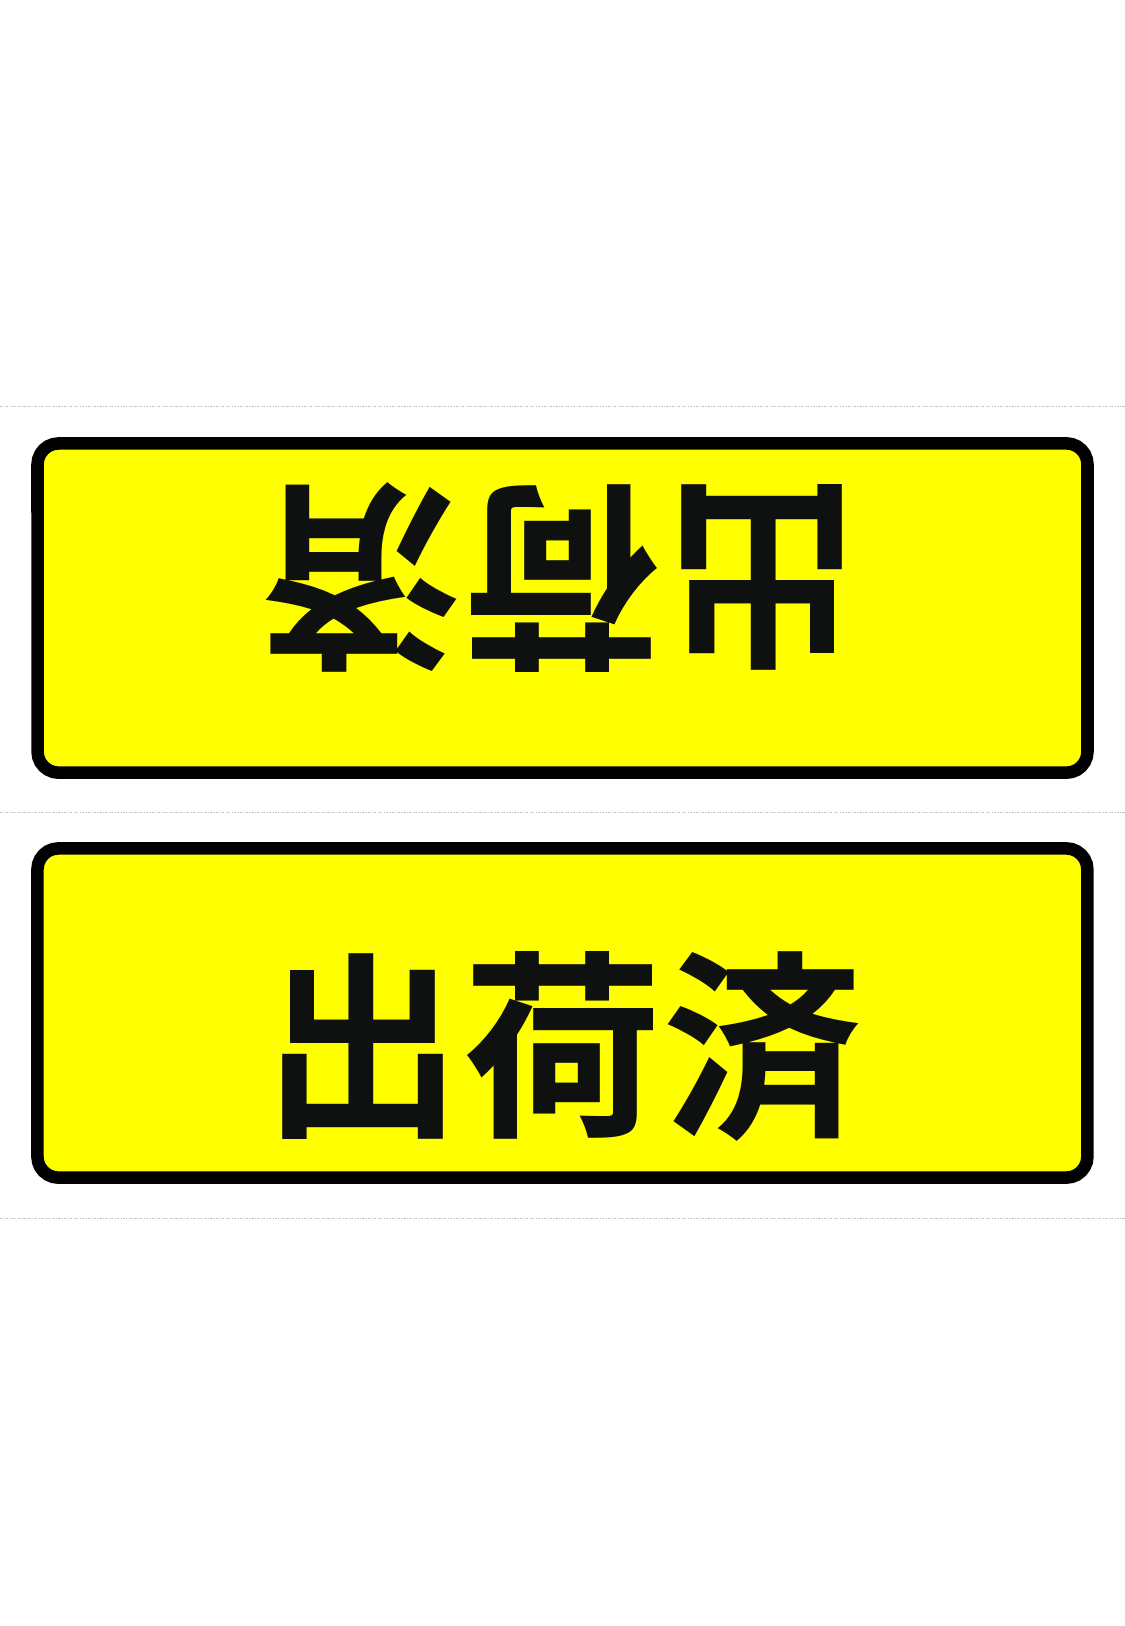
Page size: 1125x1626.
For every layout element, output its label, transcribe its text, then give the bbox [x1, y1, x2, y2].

text_box 出荷済 [247, 454, 878, 710]
text_box 出荷済 [247, 914, 878, 1170]
text_box [36, 442, 1089, 774]
text_box [36, 847, 1089, 1179]
